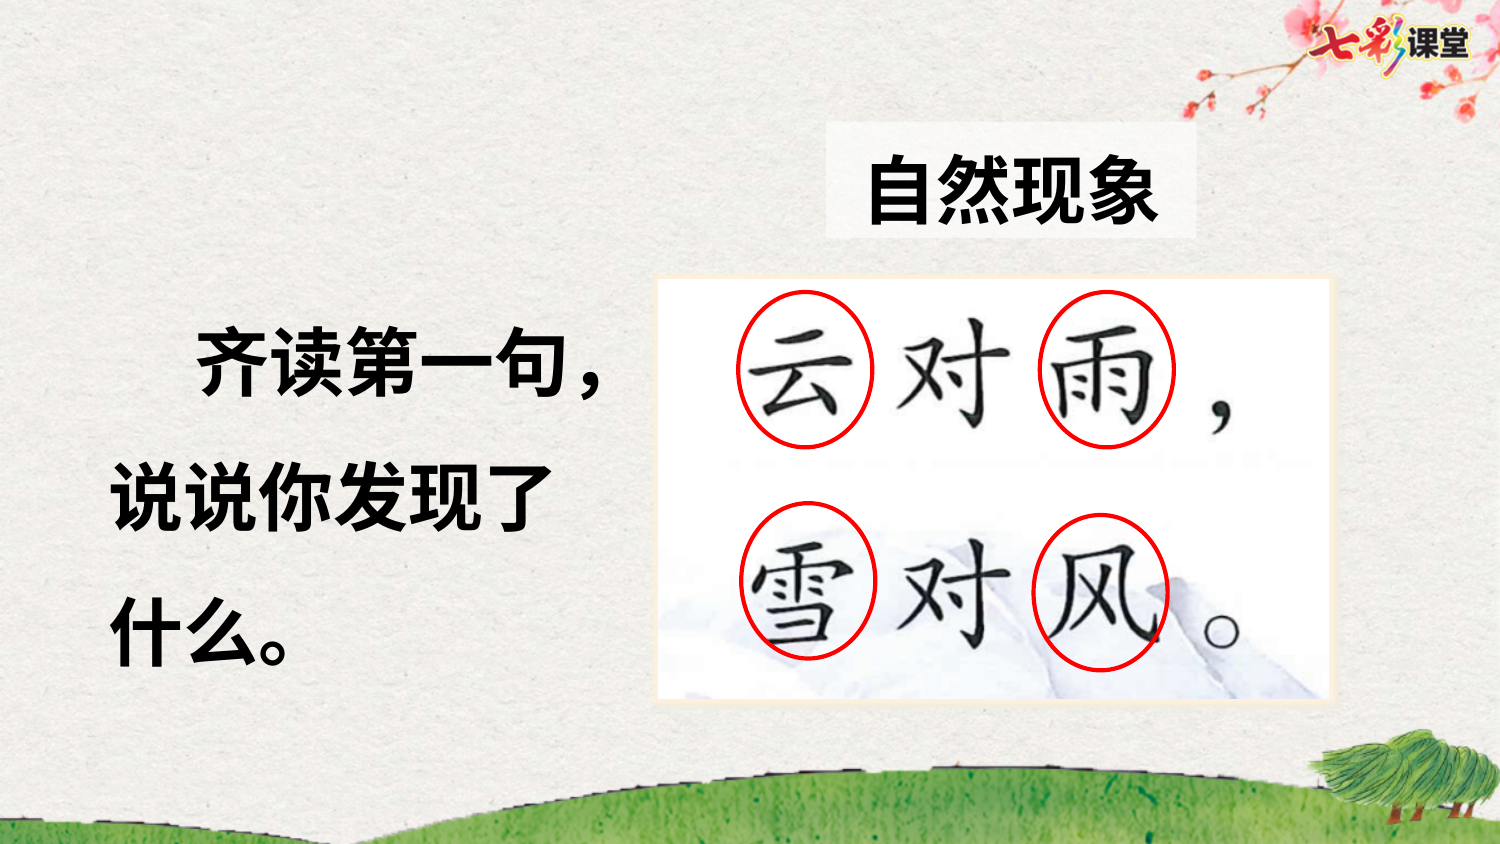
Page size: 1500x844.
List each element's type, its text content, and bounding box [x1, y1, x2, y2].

text_box 齐读第一句，说说你发现了什么。 [100, 266, 638, 680]
picture [0, 0, 1500, 844]
text_box 自然现象 [826, 121, 1197, 238]
